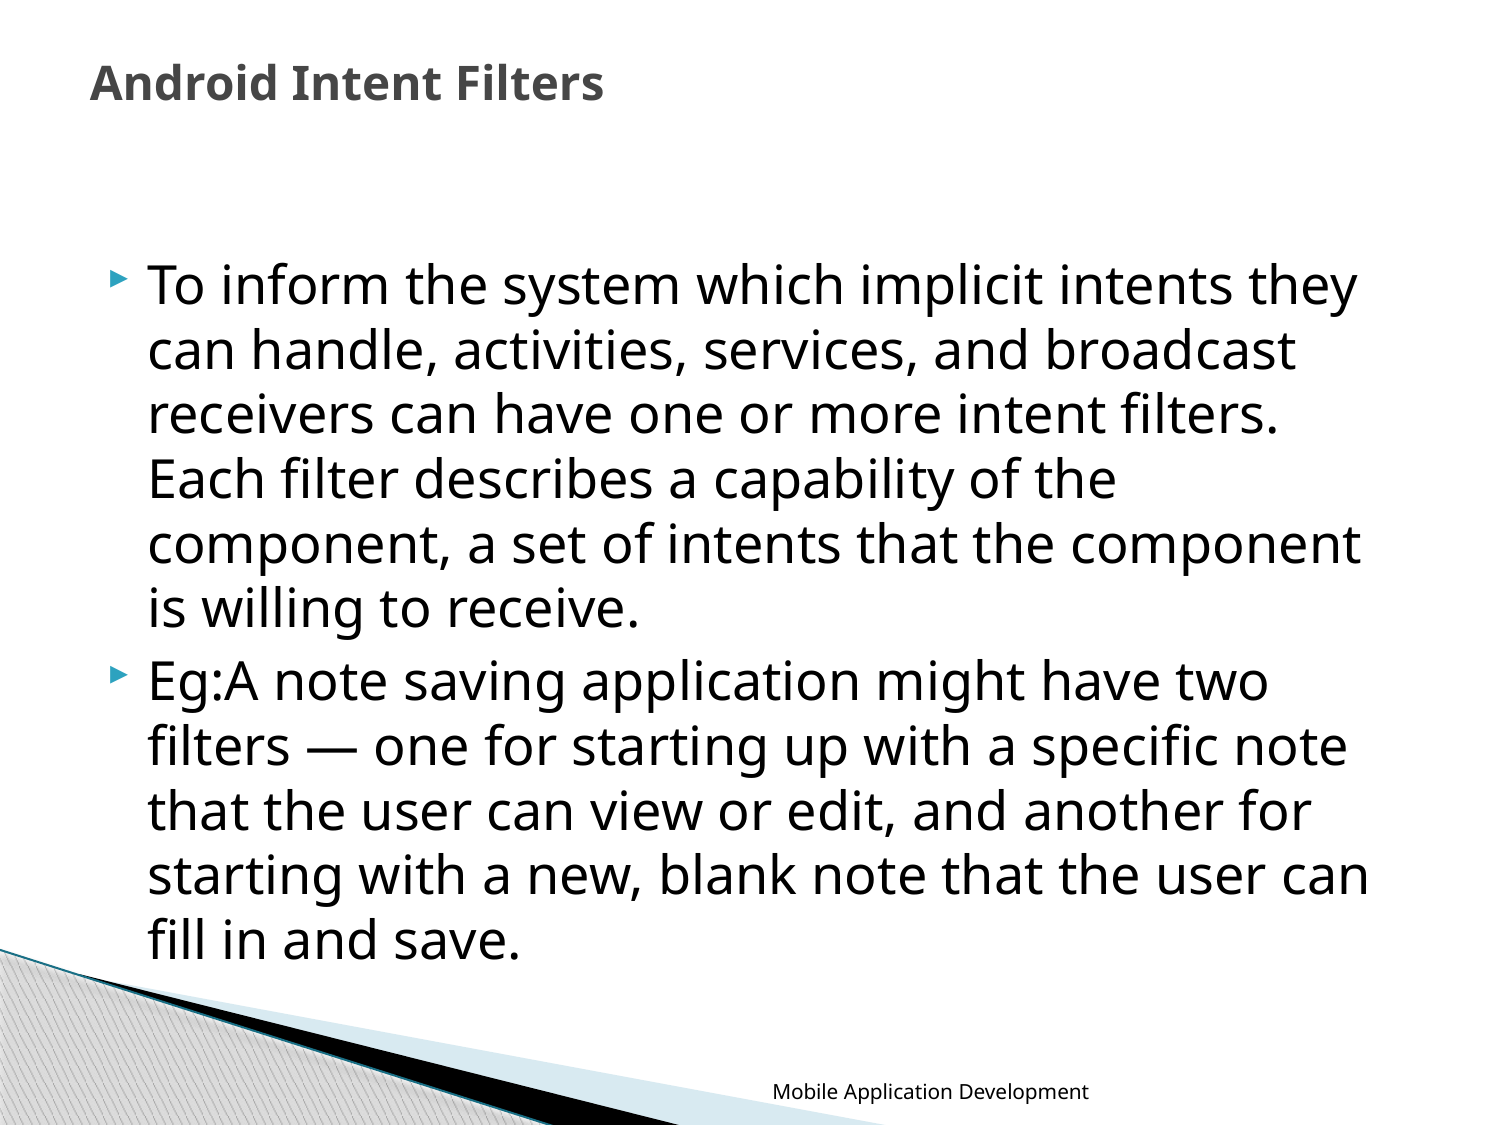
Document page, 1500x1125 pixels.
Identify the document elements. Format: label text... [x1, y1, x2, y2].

title Android Intent Filters [75, 45, 1425, 233]
list To inform the system which implicit intents they can handle, activities, services, and broadcast receivers can have one or more intent filters. Each filter describes a capability of the component, a set of intents that the component is willing to receive. Eg:A note saving application might have two filters — one for starting up with a specific note that the user can view or edit, and another for starting with a new, blank note that the user can fill in and save. [75, 243, 1425, 986]
footer Mobile Application Development [718, 1051, 1105, 1112]
